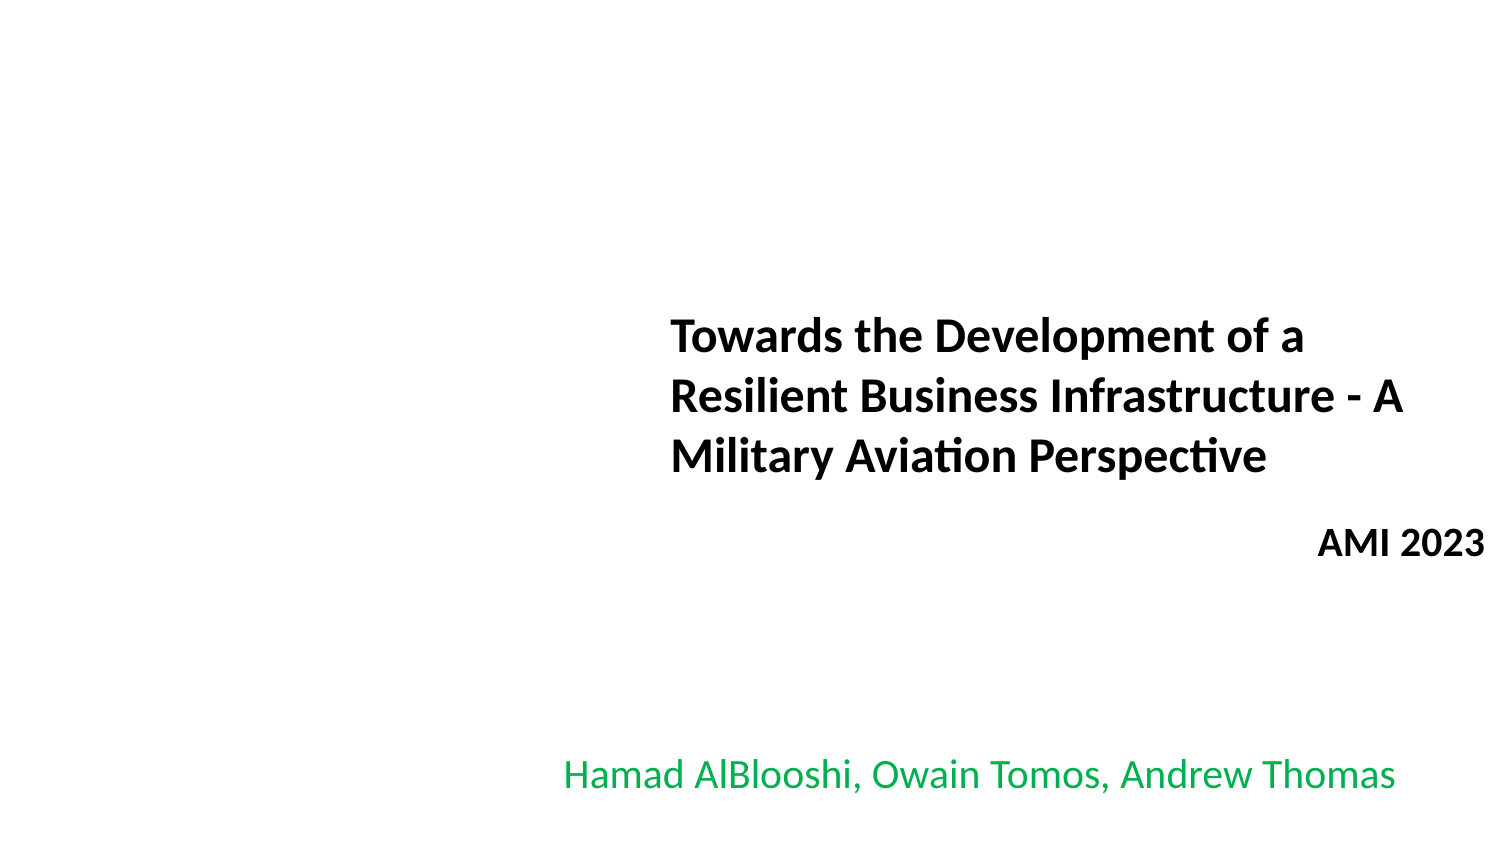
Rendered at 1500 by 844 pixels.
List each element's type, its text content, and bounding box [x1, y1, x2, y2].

text_box Towards the Development of a Resilient Business Infrastructure - A Military Aviation Perspective [655, 295, 1420, 491]
text_box AMI 2023 [1025, 492, 1500, 595]
text_box Hamad AlBlooshi, Owain Tomos, Andrew Thomas [469, 706, 1500, 838]
